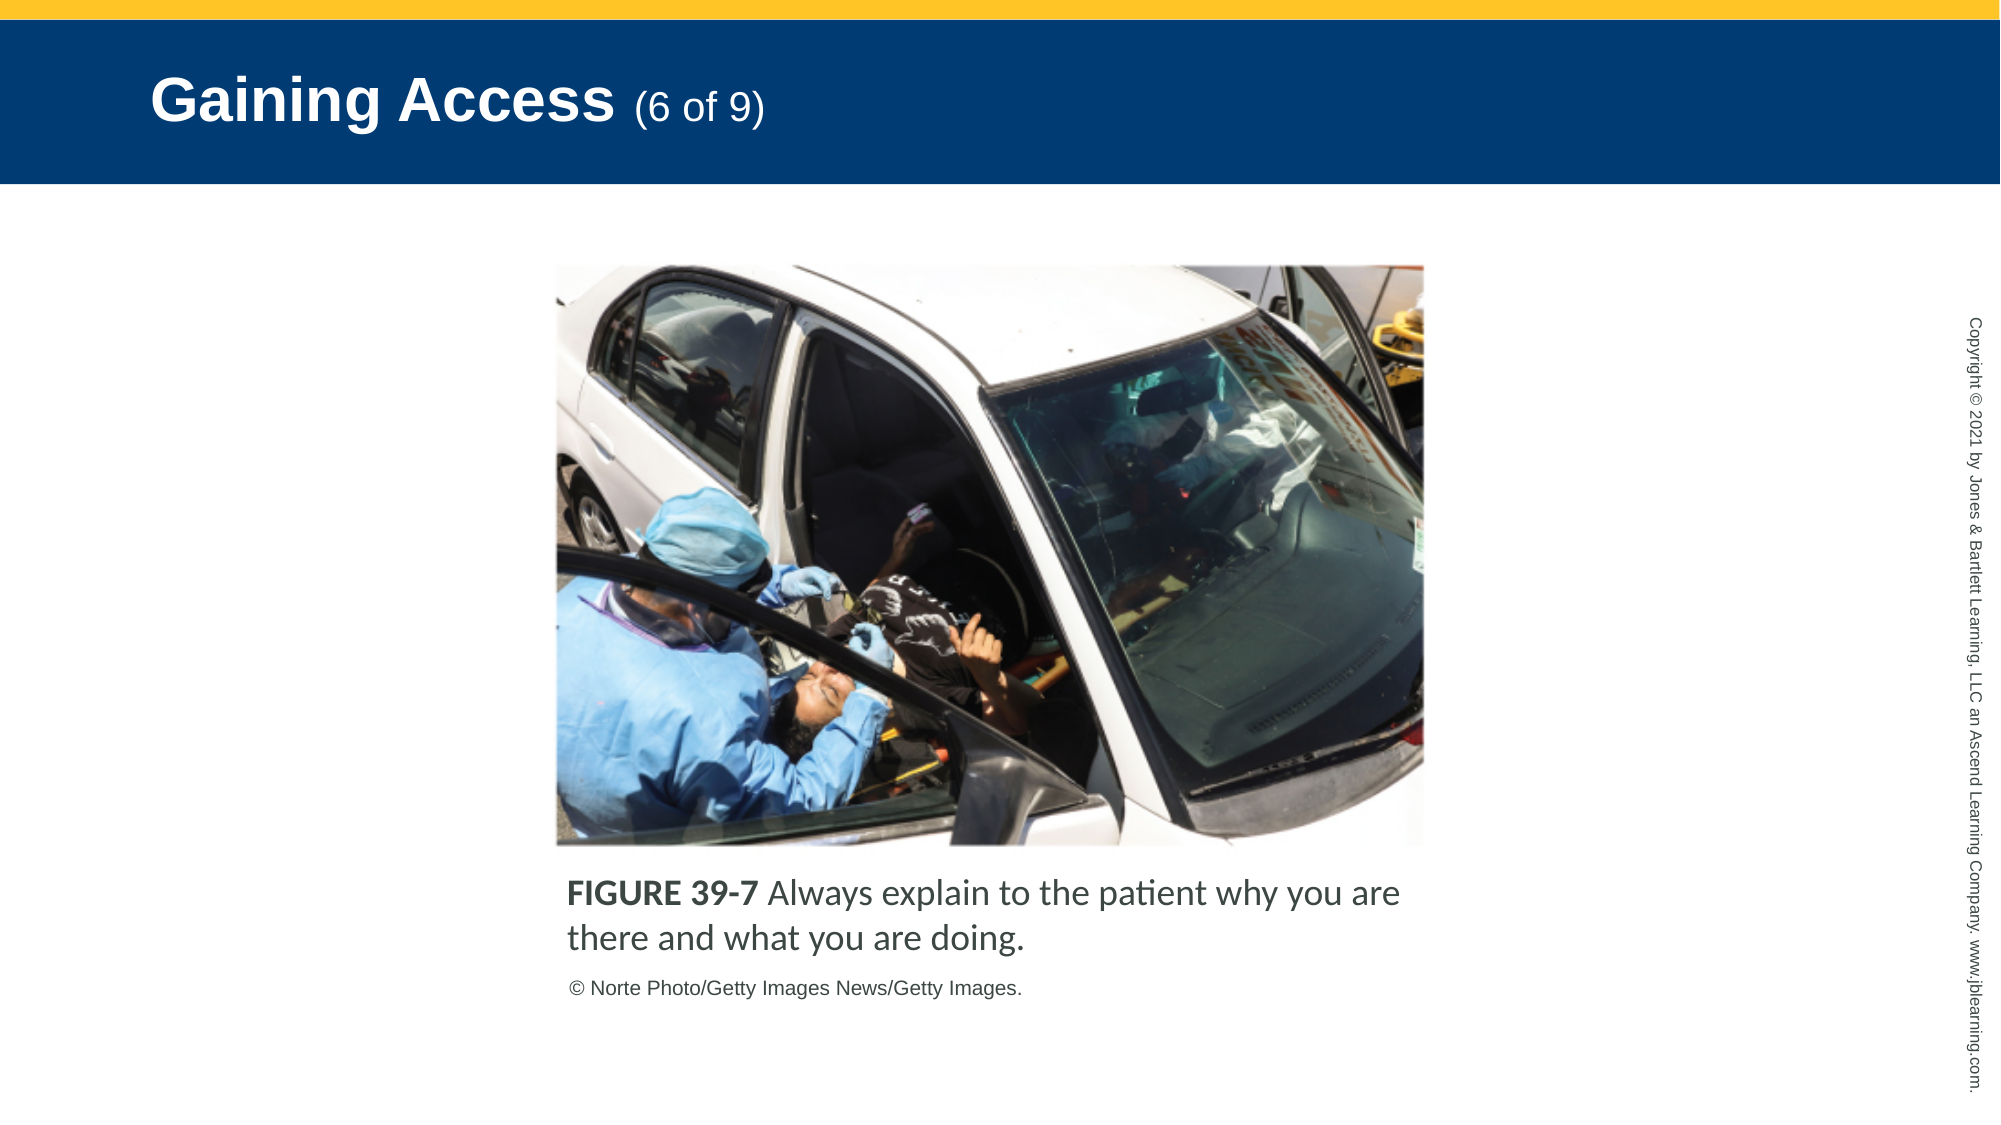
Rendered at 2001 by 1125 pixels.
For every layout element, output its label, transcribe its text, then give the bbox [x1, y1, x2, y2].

picture [552, 260, 1428, 856]
text_box © Norte Photo/Getty Images News/Getty Images. [554, 966, 1038, 1007]
title Gaining Access (6 of 9) [0, 19, 2000, 185]
text_box FIGURE 39-7 Always explain to the patient why you are there and what you are doing. [552, 860, 1428, 966]
